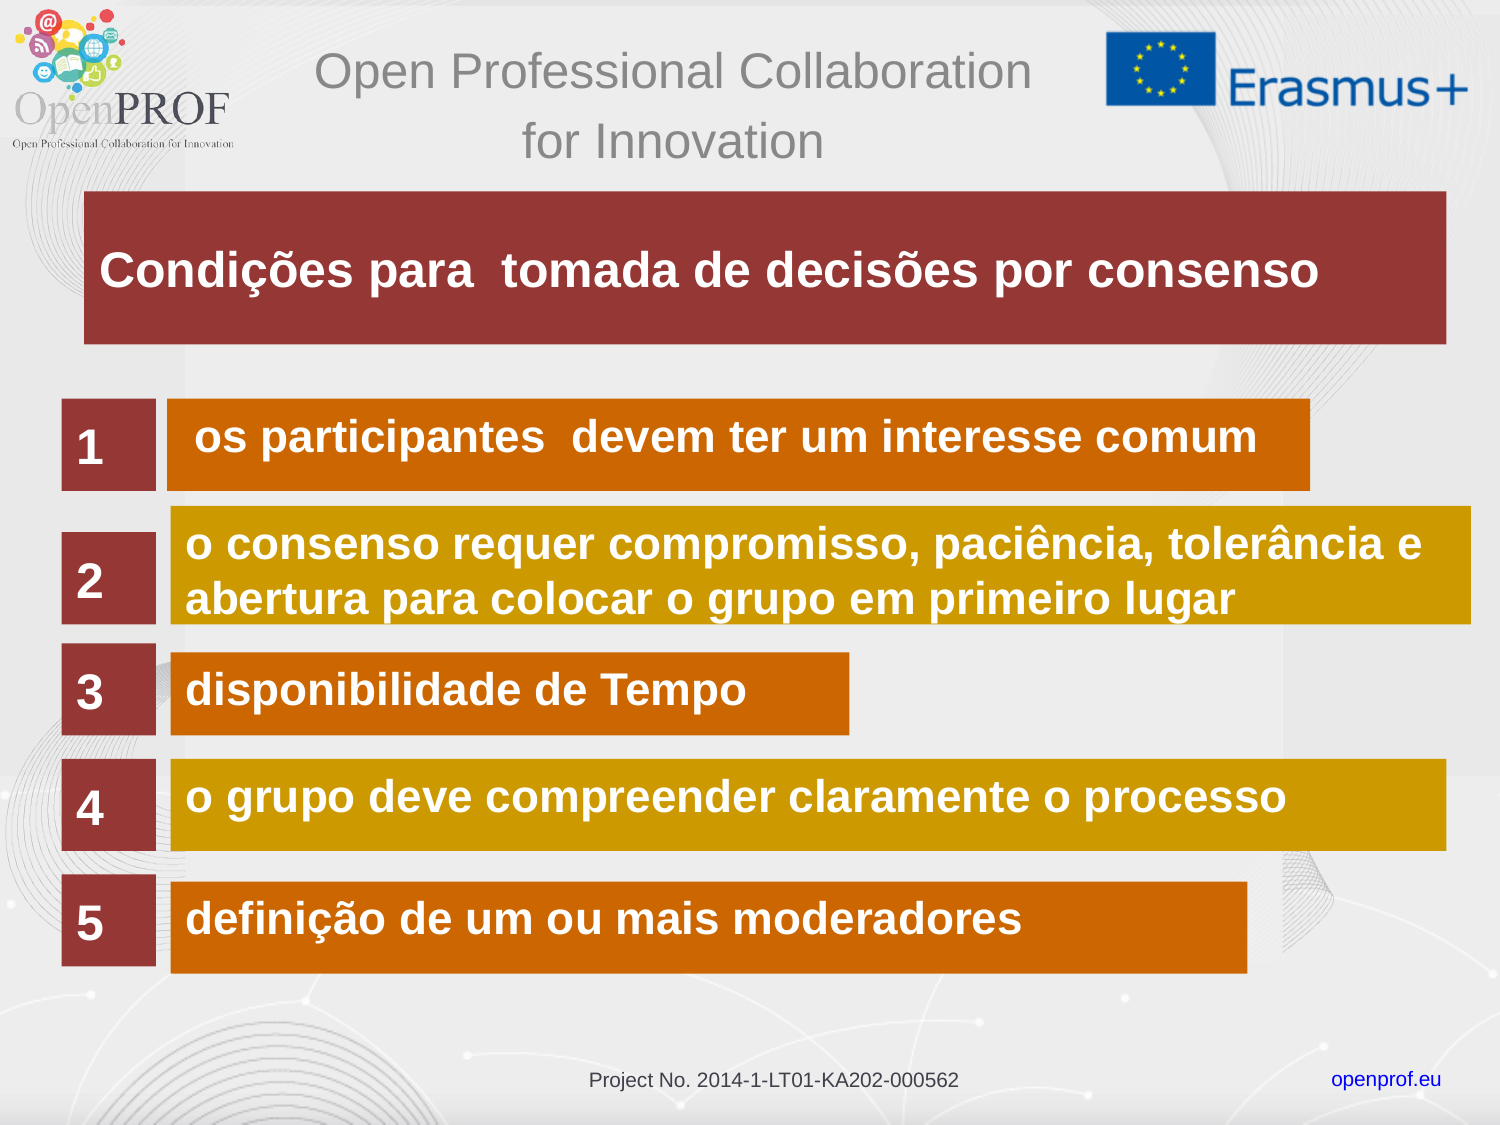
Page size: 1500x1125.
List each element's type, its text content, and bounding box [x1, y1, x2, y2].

text_box definição de um ou mais moderadores [170, 881, 1248, 974]
text_box 4 [61, 758, 156, 851]
text_box Open Professional Collaboration for Innovation [251, 31, 1110, 156]
text_box o grupo deve compreender claramente o processo [170, 758, 1447, 851]
text_box 1 [61, 398, 156, 491]
picture [0, 0, 1500, 1125]
text_box 5 [61, 874, 156, 967]
subtitle os participantes devem ter um interesse comum [167, 398, 1311, 491]
text_box 2 [61, 532, 156, 625]
text_box o consenso requer compromisso, paciência, tolerância e abertura para colocar o grupo em primeiro lugar [170, 505, 1471, 625]
text_box disponibilidade de Tempo [170, 652, 850, 736]
title Condições para tomada de decisões por consenso [84, 191, 1447, 345]
text_box 3 [61, 643, 156, 736]
